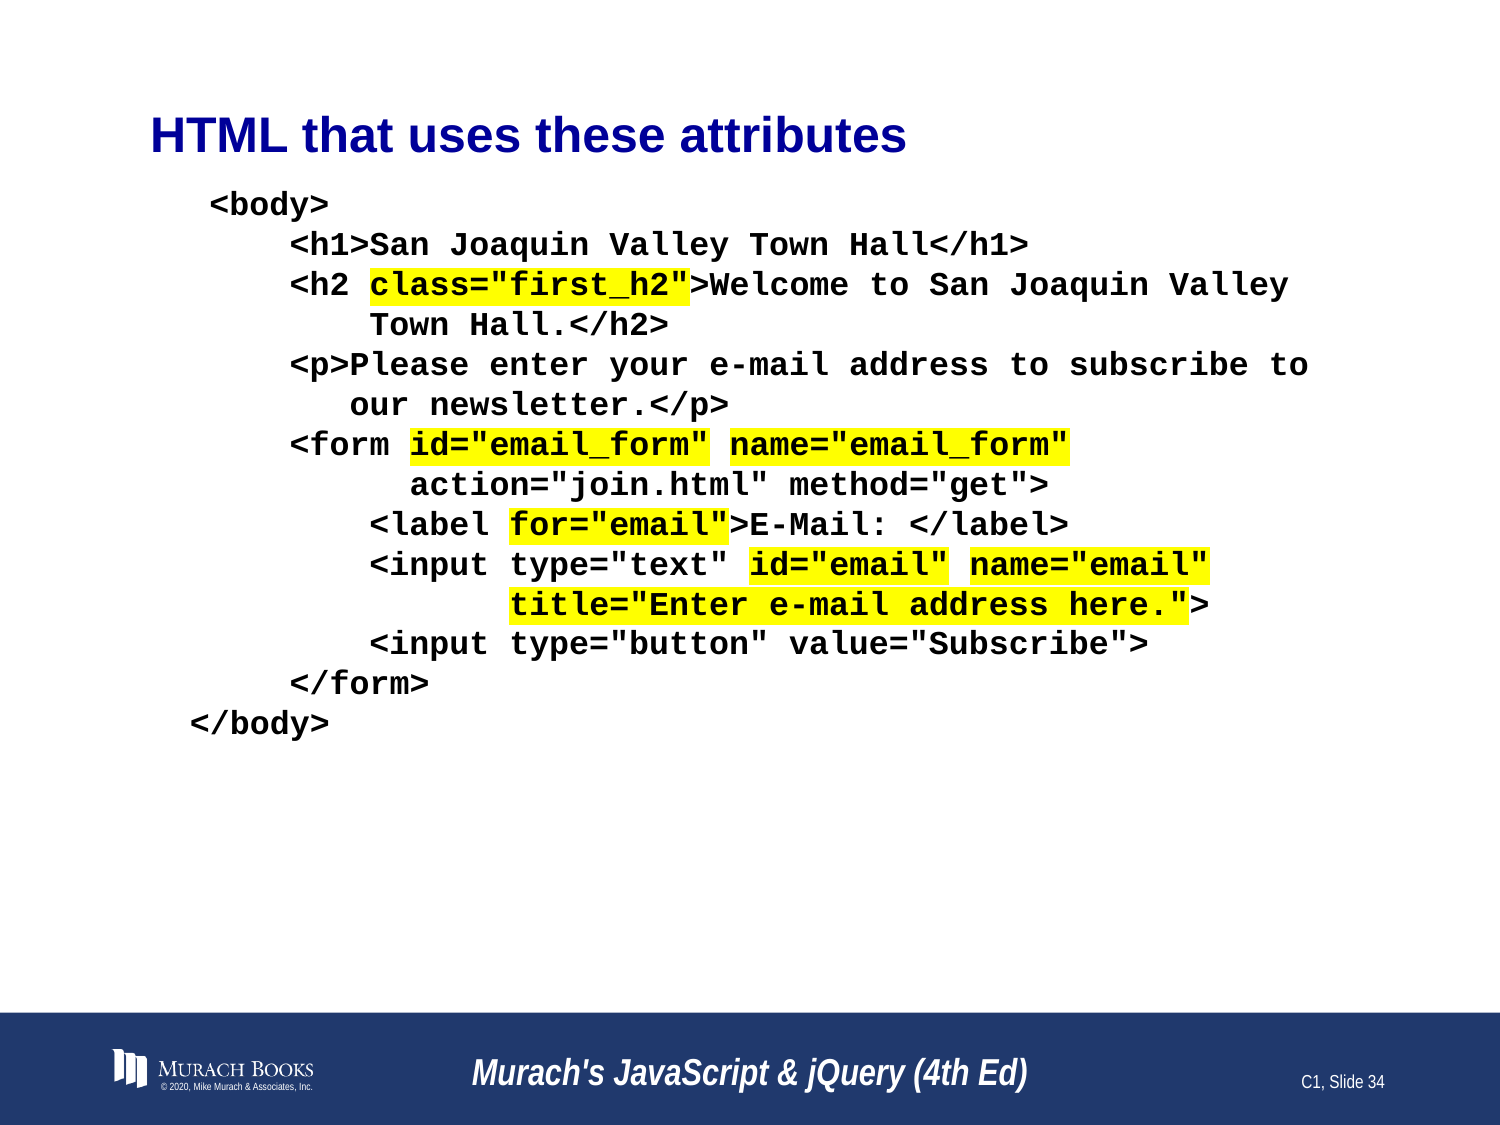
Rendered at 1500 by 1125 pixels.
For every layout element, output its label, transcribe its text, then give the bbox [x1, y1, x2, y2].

footer © 2020, Mike Murach & Associates, Inc. [12, 1025, 463, 1100]
slide_number Murach's JavaScript & jQuery (4th Ed) [463, 1025, 1050, 1100]
slide_number C1, Slide 34 [1087, 1025, 1400, 1100]
title HTML that uses these attributes [150, 102, 1350, 164]
list <body> <h1>San Joaquin Valley Town Hall</h1> <h2 class="first_h2">Welcome to San Joaquin Valley Town Hall.</h2> <p>Please enter your e-mail address to subscribe to our newsletter.</p> <form id="email_form" name="email_form" action="join.html" method="get"> <label for="email">E-Mail: </label> <input type="text" id="email" name="email" title="Enter e-mail address here."> <input type="button" value="Subscribe"> </form> </body> [137, 174, 1350, 975]
